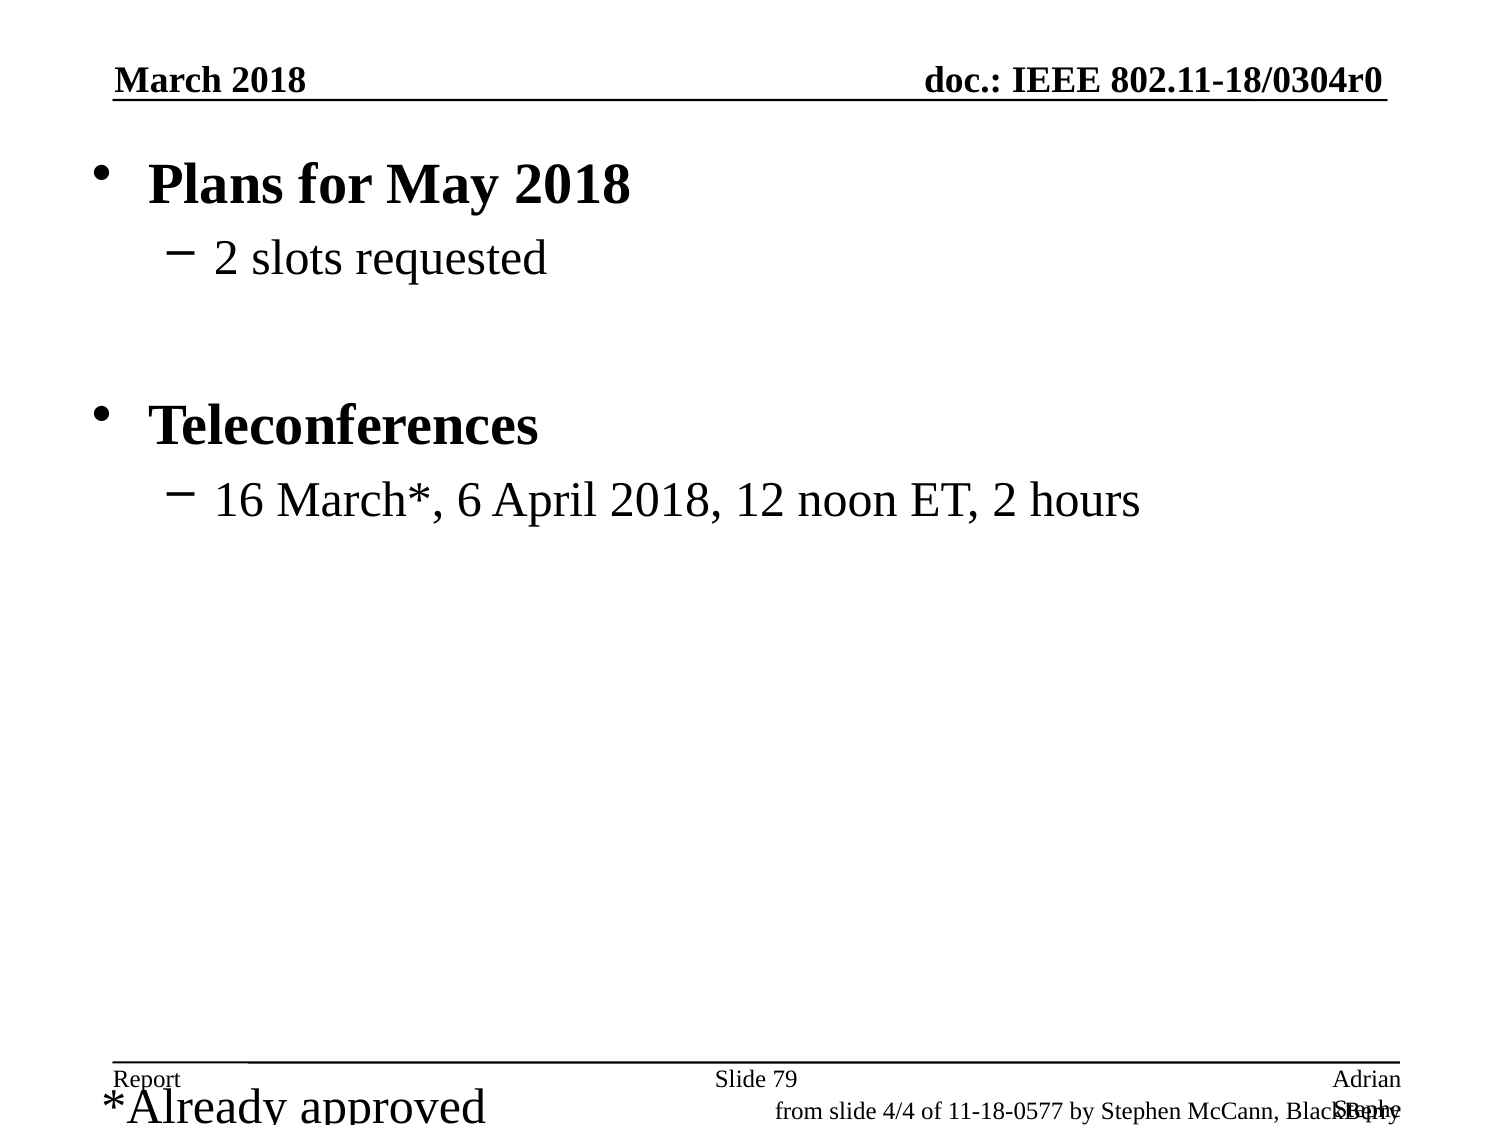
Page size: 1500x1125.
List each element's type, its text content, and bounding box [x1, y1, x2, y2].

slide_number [114, 54, 374, 101]
slide_number Slide 79 [711, 1061, 801, 1093]
footer Adrian Stephens, Intel Corporation [1324, 1071, 1402, 1087]
list Plans for May 2018 2 slots requested Teleconferences 16 March*, 6 April 2018, 12 noon ET, 2 hours *Already approved [76, 137, 1415, 1071]
text_box from slide 4/4 of 11-18-0577 by Stephen McCann, BlackBerry [343, 1087, 1417, 1125]
